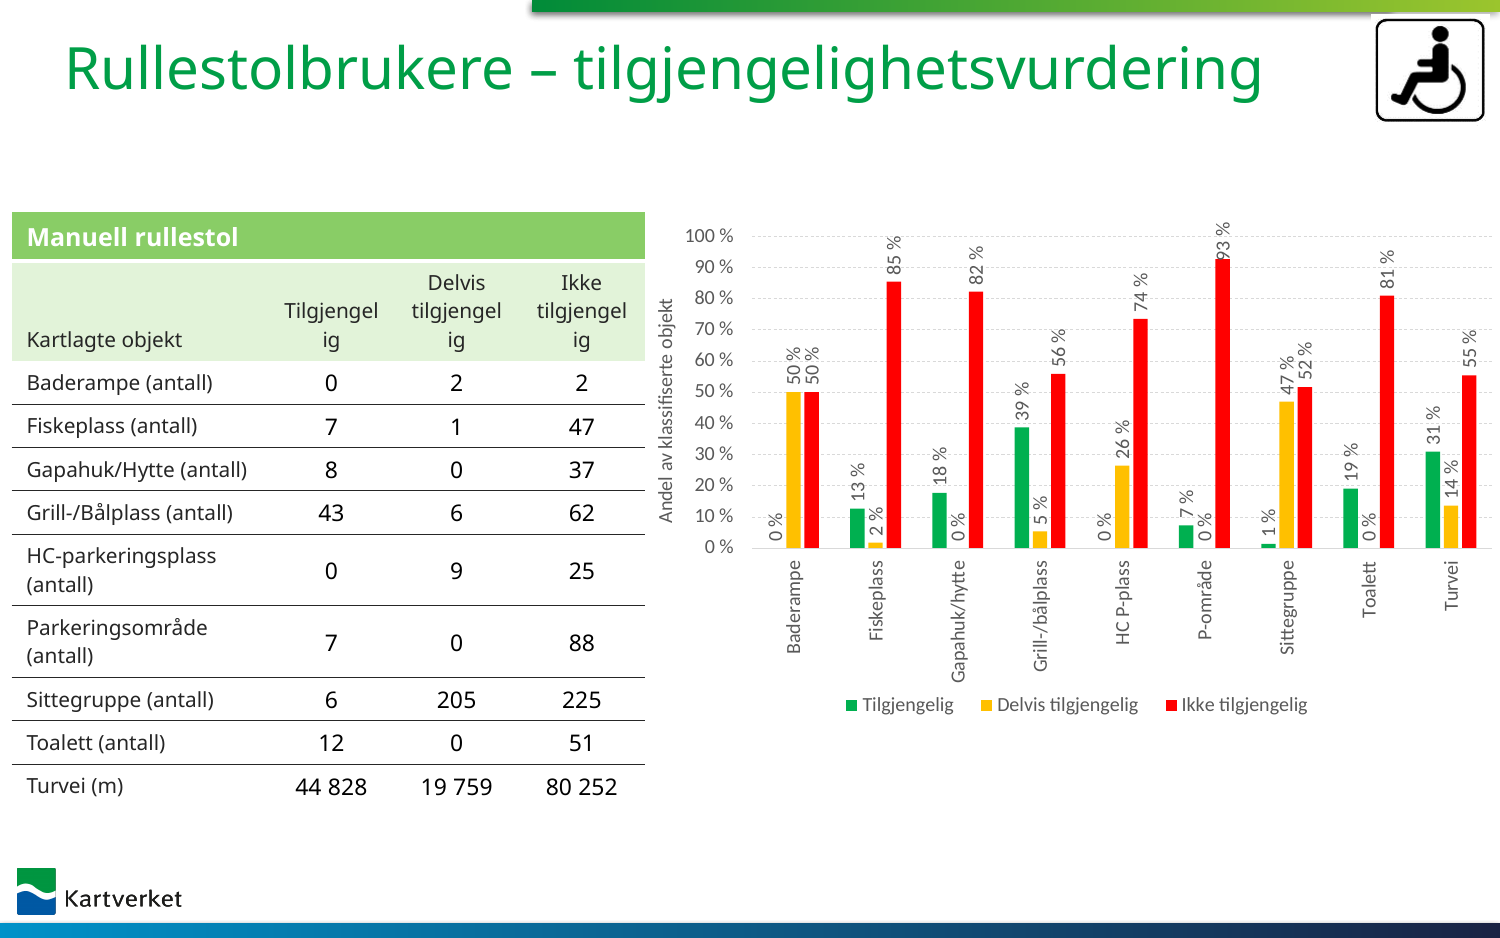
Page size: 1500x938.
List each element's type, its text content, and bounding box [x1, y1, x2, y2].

table_cell Toalett (antall) [12, 721, 269, 764]
table_cell 37 [519, 448, 638, 490]
table_cell HC-parkeringsplass (antall) [12, 535, 269, 605]
table_cell 88 [519, 606, 638, 677]
table_cell 7 [269, 606, 394, 677]
table_cell 80 252 [519, 765, 645, 807]
table_cell Kartlagte objekt [12, 263, 269, 361]
table_cell 47 [519, 405, 638, 447]
table_cell 1 [394, 405, 519, 447]
table_cell 7 [269, 405, 394, 447]
table_cell 0 [269, 535, 394, 605]
table_cell 43 [269, 491, 394, 534]
table_cell 8 [269, 448, 394, 490]
table_cell 51 [519, 721, 645, 764]
table_cell 2 [519, 361, 638, 404]
table_cell 62 [519, 491, 638, 534]
table_cell Gapahuk/Hytte (antall) [12, 448, 269, 490]
table_cell 225 [519, 678, 638, 720]
table_cell Tilgjengelig [269, 263, 394, 361]
table_cell 0 [394, 606, 519, 677]
table_cell Ikke tilgjengelig [519, 263, 638, 361]
picture [1371, 13, 1491, 127]
table_cell Sittegruppe (antall) [12, 678, 269, 720]
table_cell 6 [269, 678, 394, 720]
table_cell Grill-/Bålplass (antall) [12, 491, 269, 534]
picture [643, 218, 1500, 728]
table_cell 205 [394, 678, 519, 720]
table_cell 6 [394, 491, 519, 534]
table_cell 25 [519, 535, 638, 605]
table_cell 12 [269, 721, 394, 764]
table_cell Parkeringsområde (antall) [12, 606, 269, 677]
table_cell Baderampe (antall) [12, 361, 269, 404]
table_cell Turvei (m) [12, 765, 269, 807]
table_cell 19 759 [394, 765, 519, 807]
text_box Rullestolbrukere – tilgjengelighetsvurdering [49, 12, 1372, 109]
table_cell Fiskeplass (antall) [12, 405, 269, 447]
table_cell 0 [394, 448, 519, 490]
table_cell 2 [394, 361, 519, 404]
table_cell 0 [394, 721, 519, 764]
table_cell 9 [394, 535, 519, 605]
table_cell Delvis tilgjengelig [394, 263, 519, 361]
table_cell 0 [269, 361, 394, 404]
table_cell 44 828 [269, 765, 394, 807]
table_header Manuell rullestol [12, 212, 645, 259]
